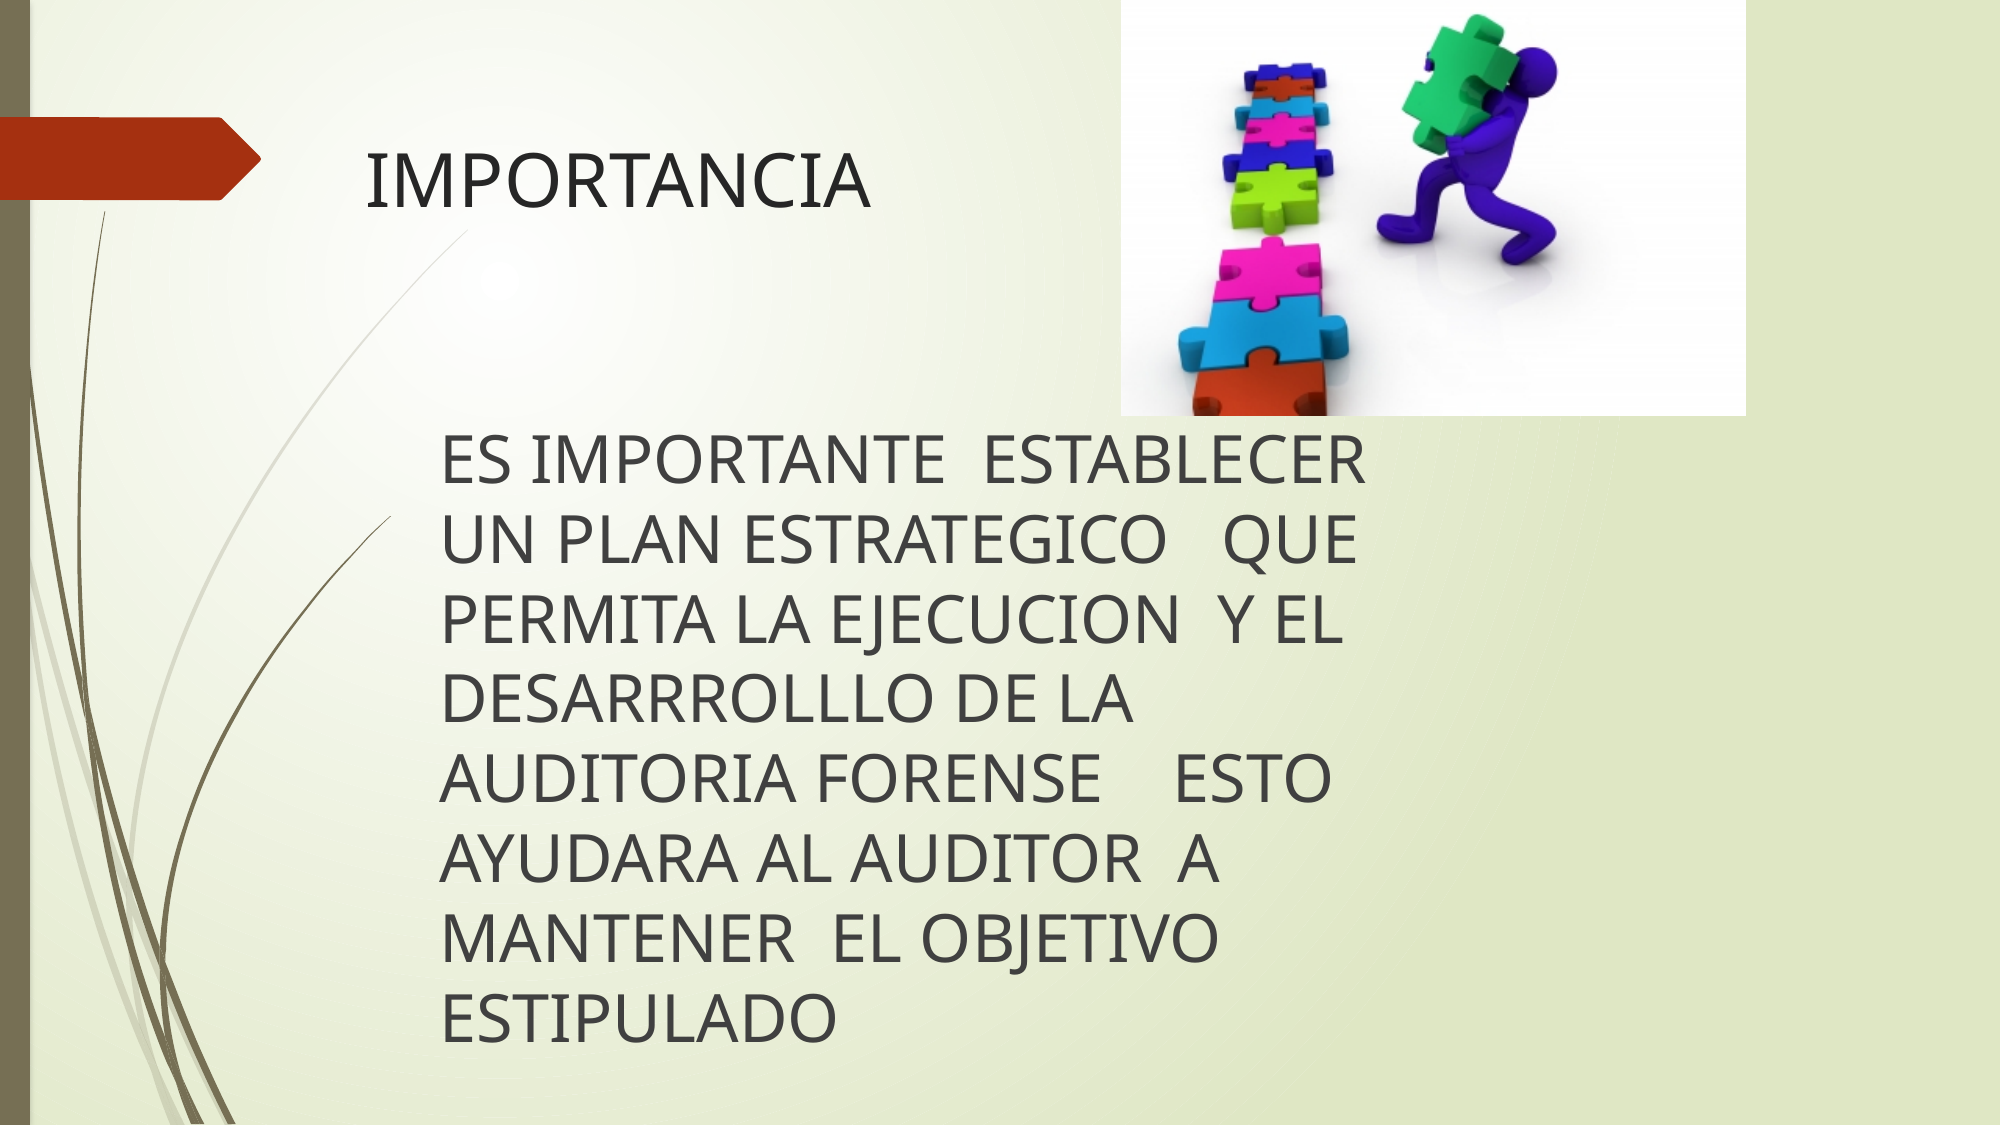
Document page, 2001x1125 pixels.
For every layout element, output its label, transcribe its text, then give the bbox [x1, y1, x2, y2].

list ES IMPORTANTE ESTABLECER UN PLAN ESTRATEGICO QUE PERMITA LA EJECUCION Y EL DESARRROLLLO DE LA AUDITORIA FORENSE ESTO AYUDARA AL AUDITOR A MANTENER EL OBJETIVO ESTIPULADO [421, 408, 1422, 1009]
title IMPORTANCIA [350, 125, 1116, 276]
picture [1120, 0, 1747, 416]
